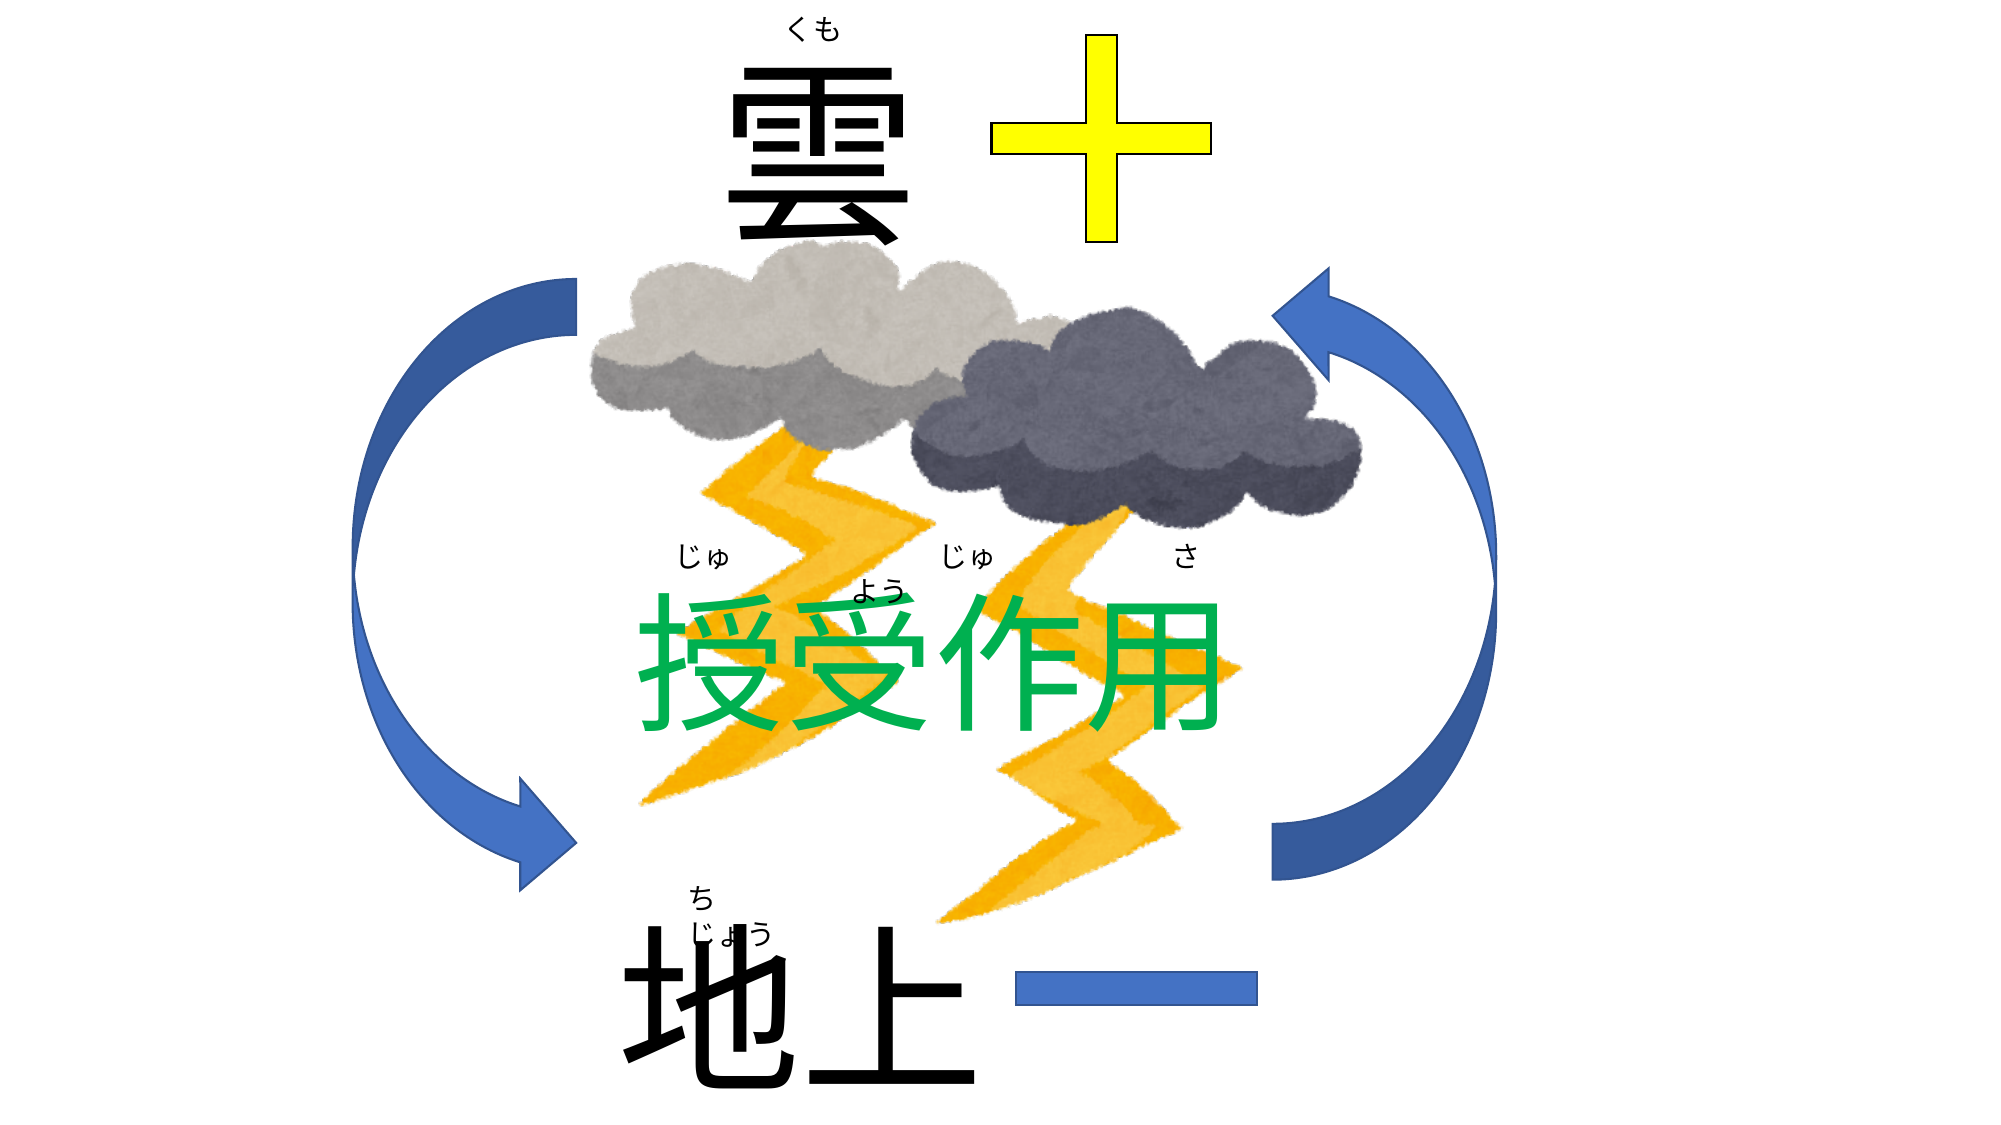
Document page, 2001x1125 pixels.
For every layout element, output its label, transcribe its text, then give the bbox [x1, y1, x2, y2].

text_box [351, 279, 549, 893]
text_box [1026, 971, 1258, 1006]
text_box くも [769, 4, 1021, 54]
picture [549, 219, 1396, 935]
text_box [1396, 331, 1498, 837]
text_box ち じょう [672, 935, 973, 959]
text_box 地上 [602, 935, 1026, 1123]
text_box [1074, 34, 1212, 219]
text_box 雲 [703, 21, 1074, 219]
